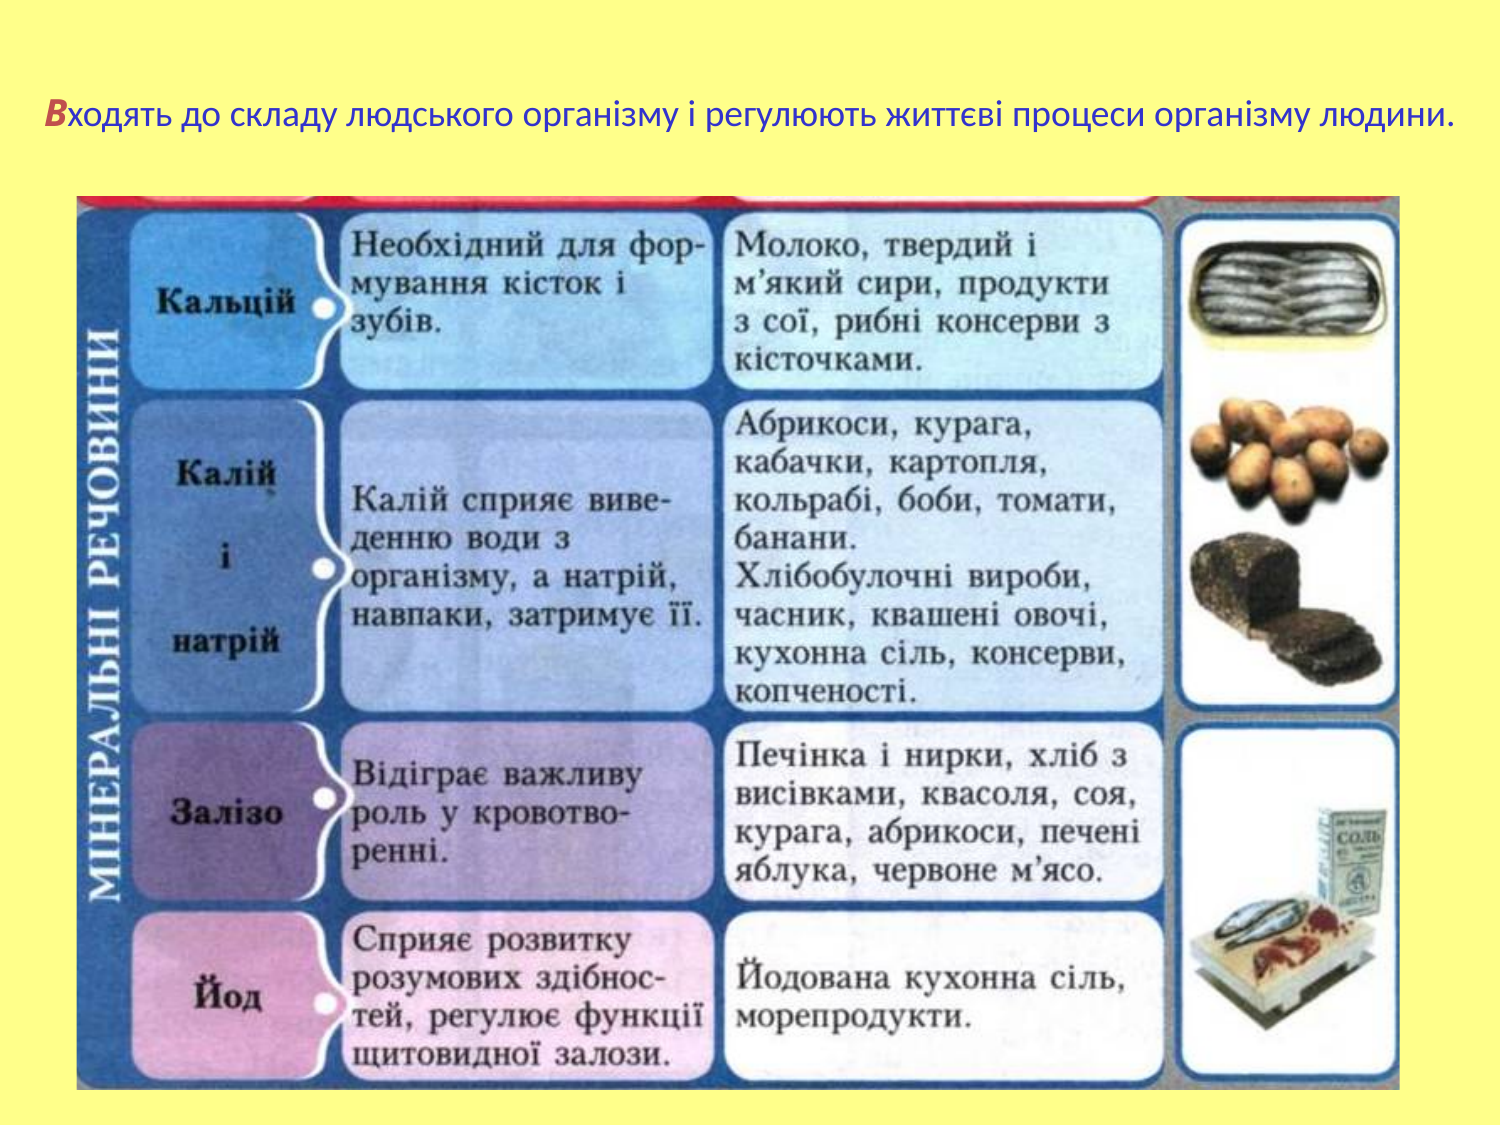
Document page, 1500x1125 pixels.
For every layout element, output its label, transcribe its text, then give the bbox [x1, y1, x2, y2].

title Входять до складу людського організму і регулюють життєві процеси організму людини. [0, 30, 1500, 194]
picture [76, 195, 1400, 1090]
